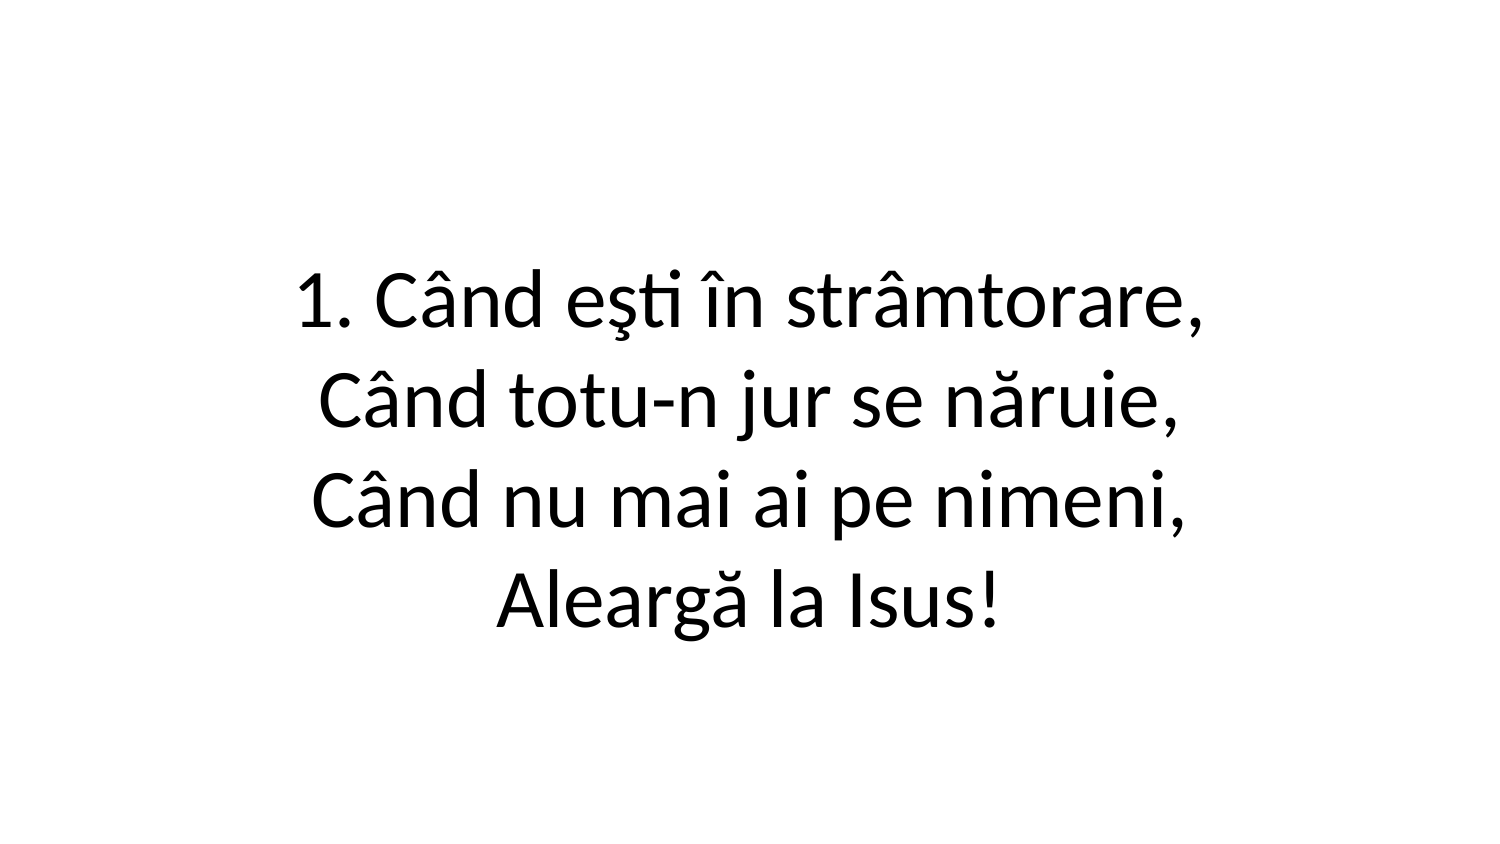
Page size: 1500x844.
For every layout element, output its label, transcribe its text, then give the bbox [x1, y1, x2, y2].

text_box 1. Când eşti în strâmtorare, Când totu-n jur se năruie, Când nu mai ai pe nimeni, Aleargă la Isus! [278, 192, 1222, 652]
